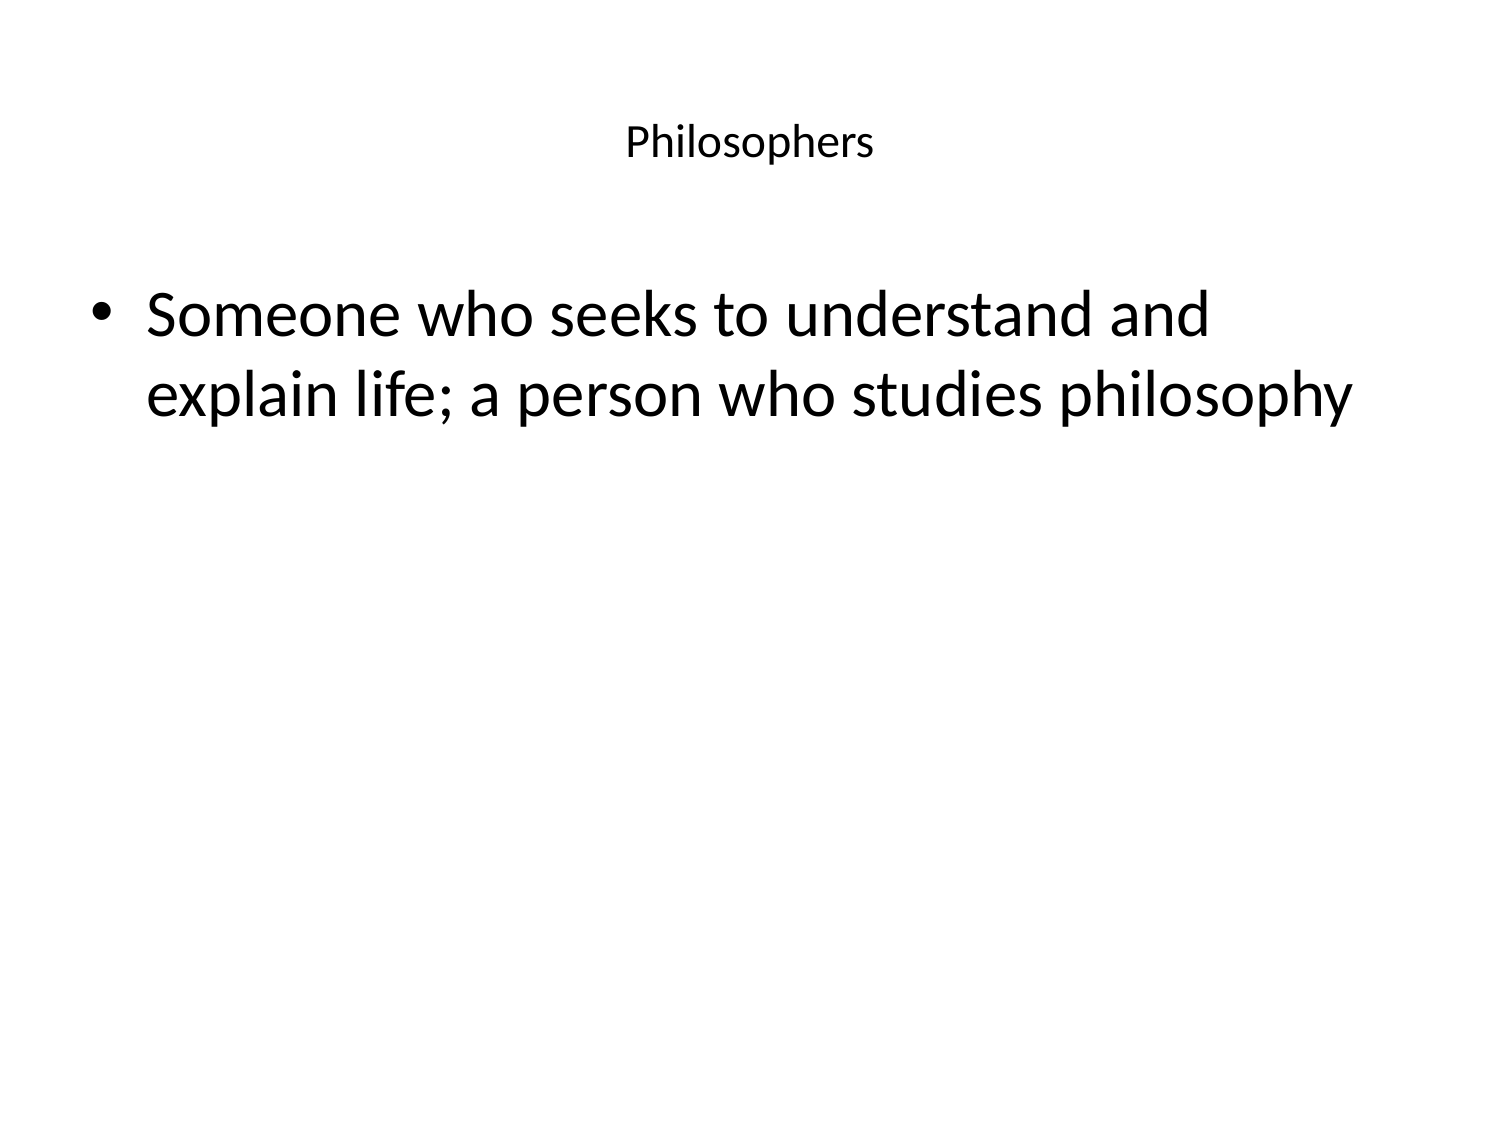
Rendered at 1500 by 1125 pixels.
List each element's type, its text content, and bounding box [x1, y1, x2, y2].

title Philosophers [75, 45, 1425, 233]
list Someone who seeks to understand and explain life; a person who studies philosophy [75, 262, 1425, 1005]
